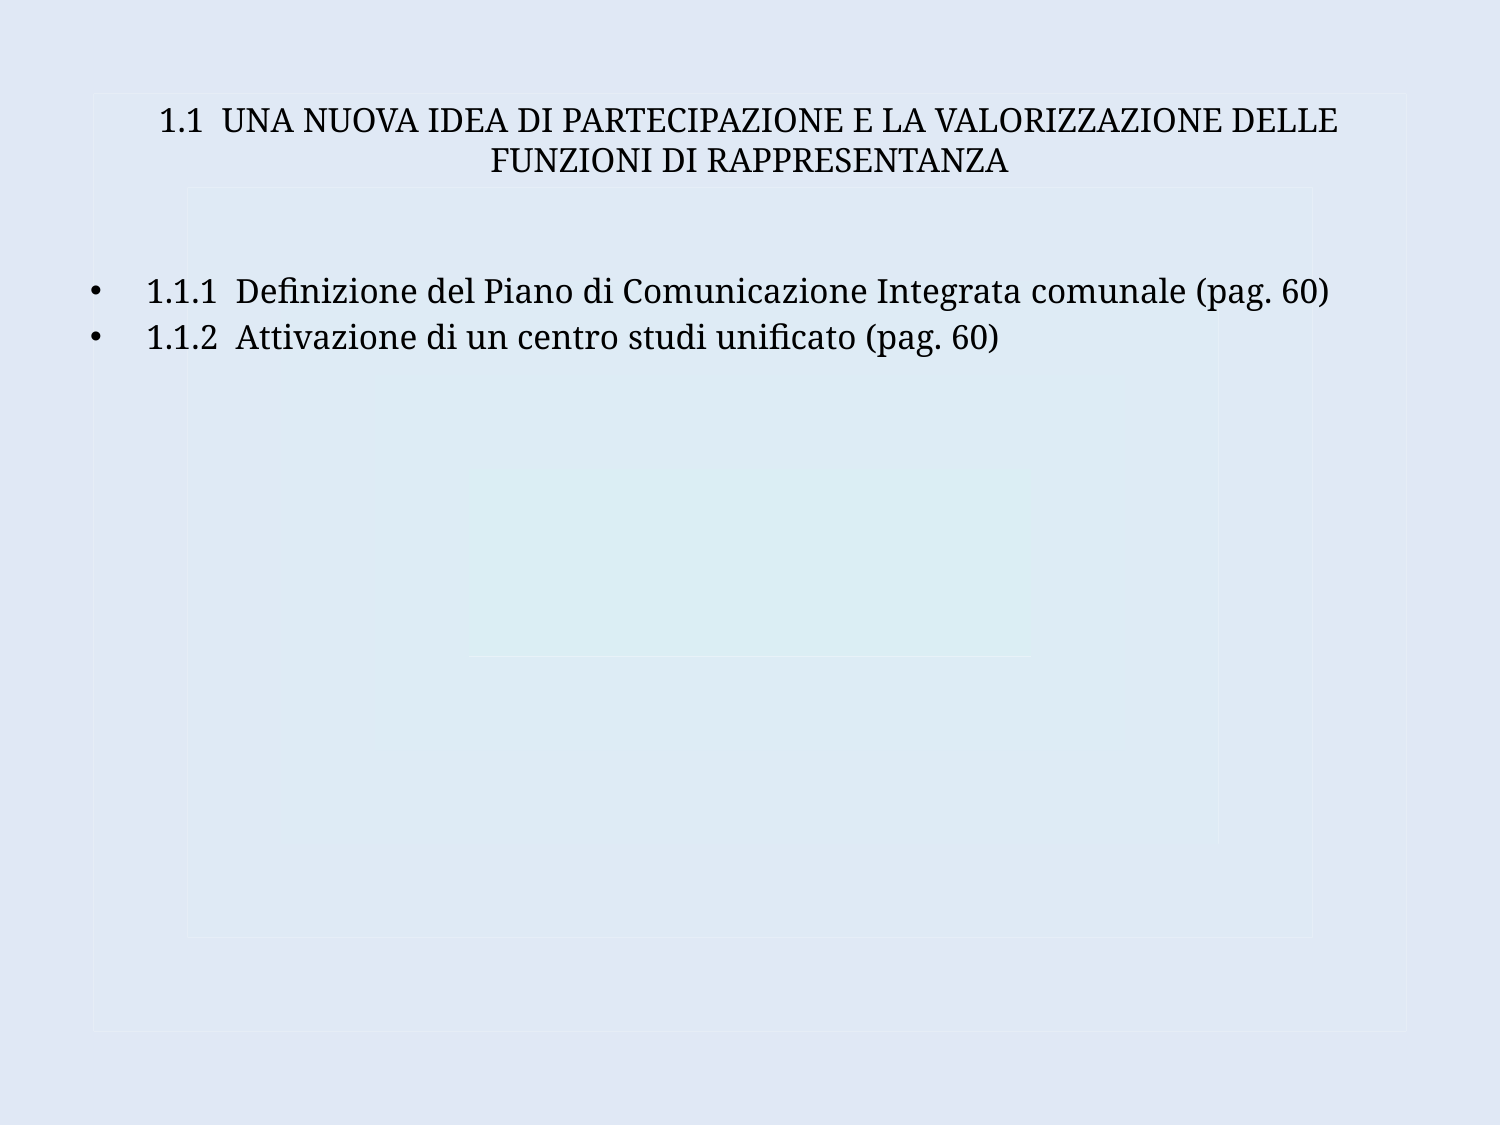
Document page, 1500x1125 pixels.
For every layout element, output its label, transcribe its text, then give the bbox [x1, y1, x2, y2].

title 1.1 UNA NUOVA IDEA DI PARTECIPAZIONE E LA VALORIZZAZIONE DELLE FUNZIONI DI RAPPRESENTANZA [75, 45, 1425, 233]
list 1.1.1 Definizione del Piano di Comunicazione Integrata comunale (pag. 60) 1.1.2 Attivazione di un centro studi unificato (pag. 60) [75, 262, 1425, 1005]
